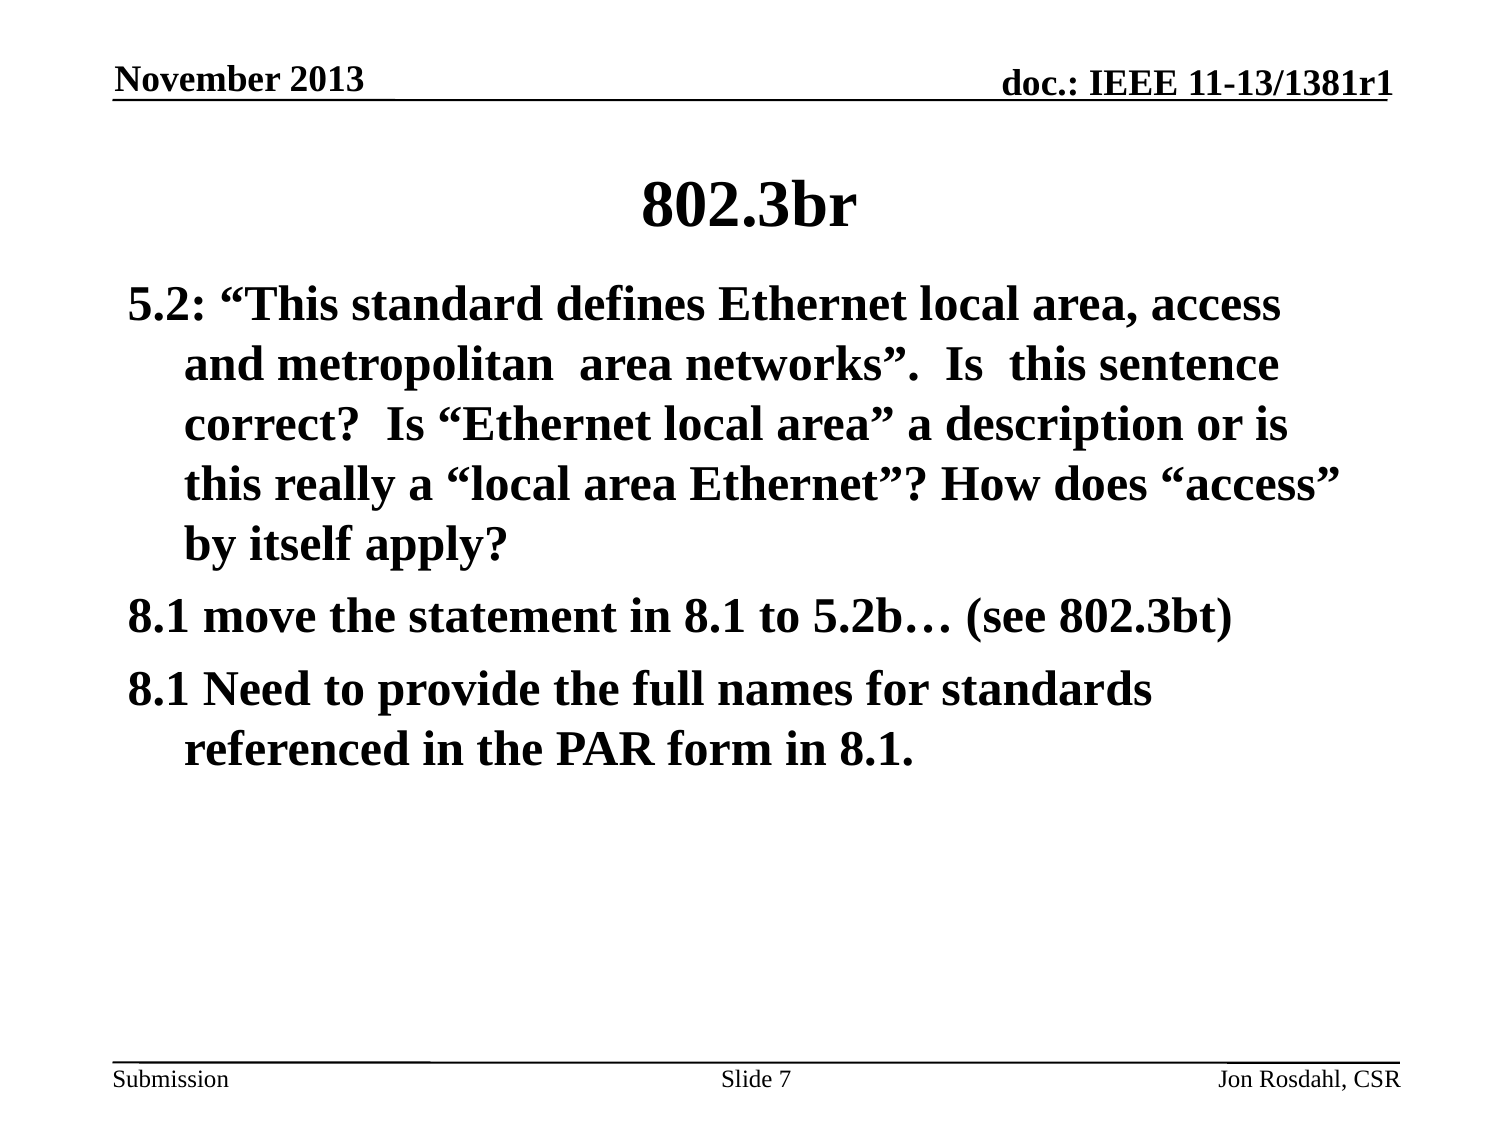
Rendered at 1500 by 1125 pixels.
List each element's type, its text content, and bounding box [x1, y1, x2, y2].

slide_number Slide 7 [712, 1061, 800, 1123]
footer Jon Rosdahl, CSR [878, 1061, 1402, 1093]
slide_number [114, 54, 423, 100]
list 5.2: “This standard defines Ethernet local area, access and metropolitan area networks”. Is this sentence correct? Is “Ethernet local area” a description or is this really a “local area Ethernet”? How does “access” by itself apply? 8.1 move the statement in 8.1 to 5.2b… (see 802.3bt) 8.1 Need to provide the full names for standards referenced in the PAR form in 8.1. [112, 262, 1388, 1000]
title 802.3br [112, 112, 1388, 262]
